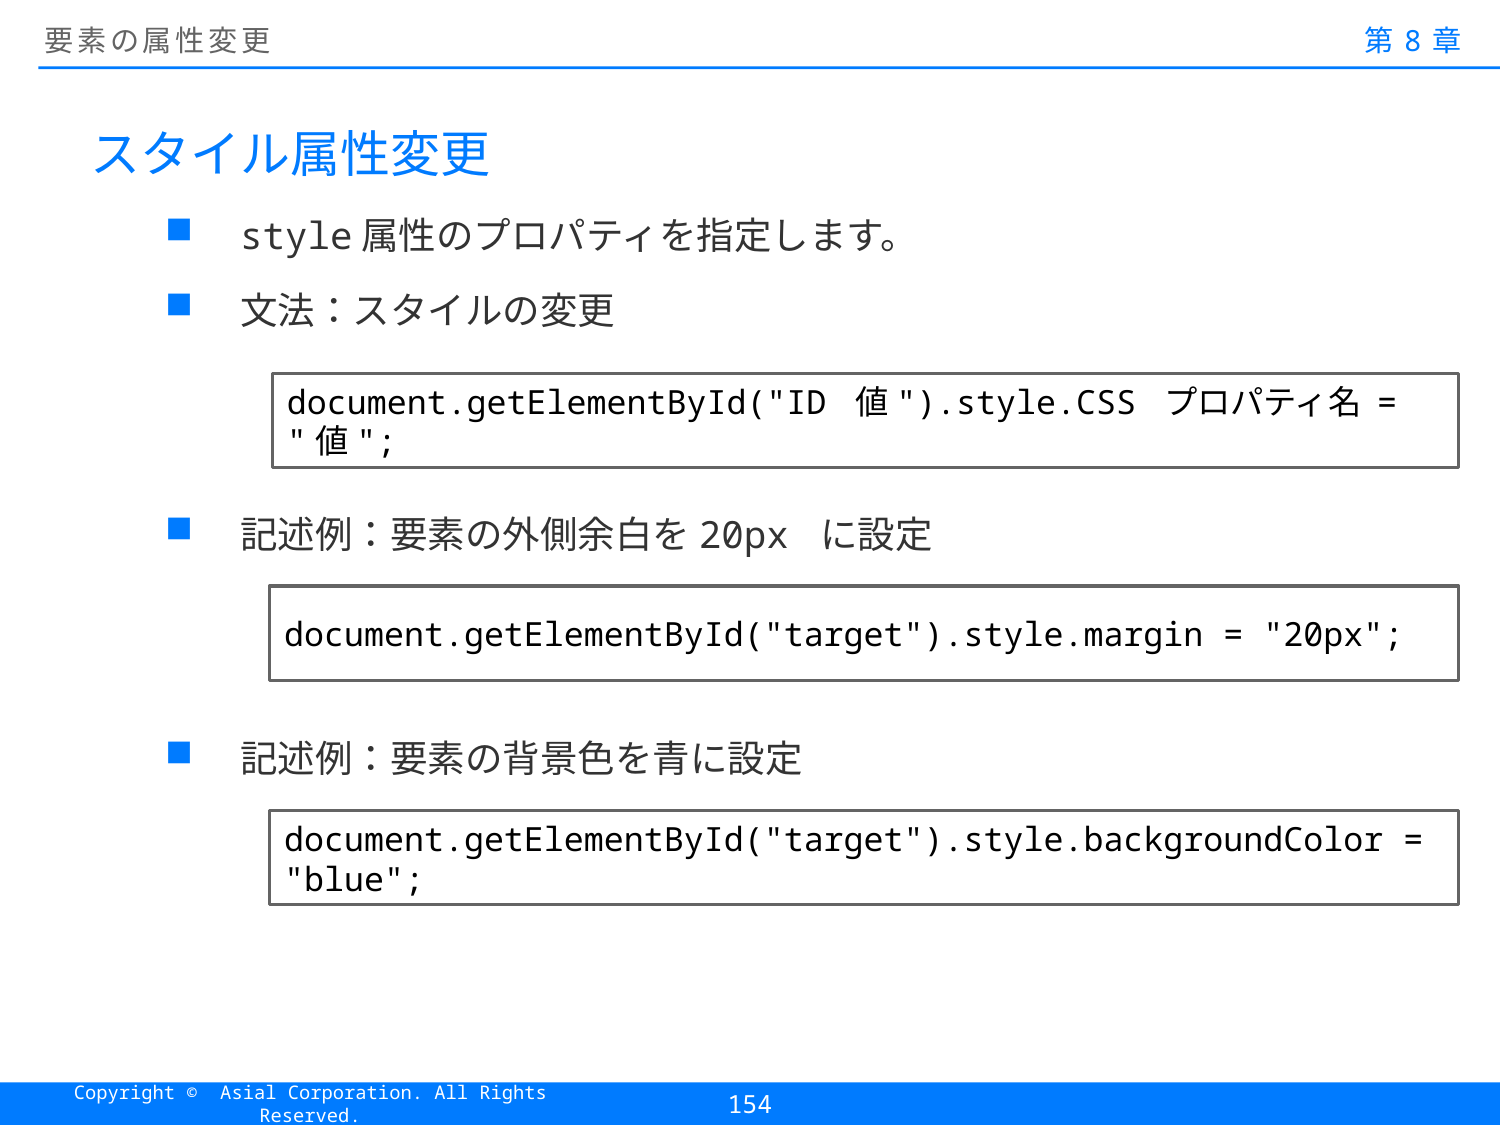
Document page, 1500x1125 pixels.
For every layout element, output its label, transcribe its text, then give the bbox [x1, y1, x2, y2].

slide_number 154 [581, 1075, 919, 1125]
title 要素の属性変更 [29, 7, 702, 72]
list スタイル属性変更 style属性のプロパティを指定します。 文法：スタイルの変更 記述例：要素の外側余白を20px に設定 記述例：要素の背景色を青に設定 [75, 84, 1425, 988]
list 第8章 [702, 7, 1477, 72]
text_box document.getElementById("target").style.backgroundColor = "blue"; [267, 808, 1461, 907]
text_box document.getElementById("ID 値").style.CSS プロパティ名 = "値"; [270, 371, 1461, 470]
text_box document.getElementById("target").style.margin = "20px"; [267, 584, 1461, 683]
